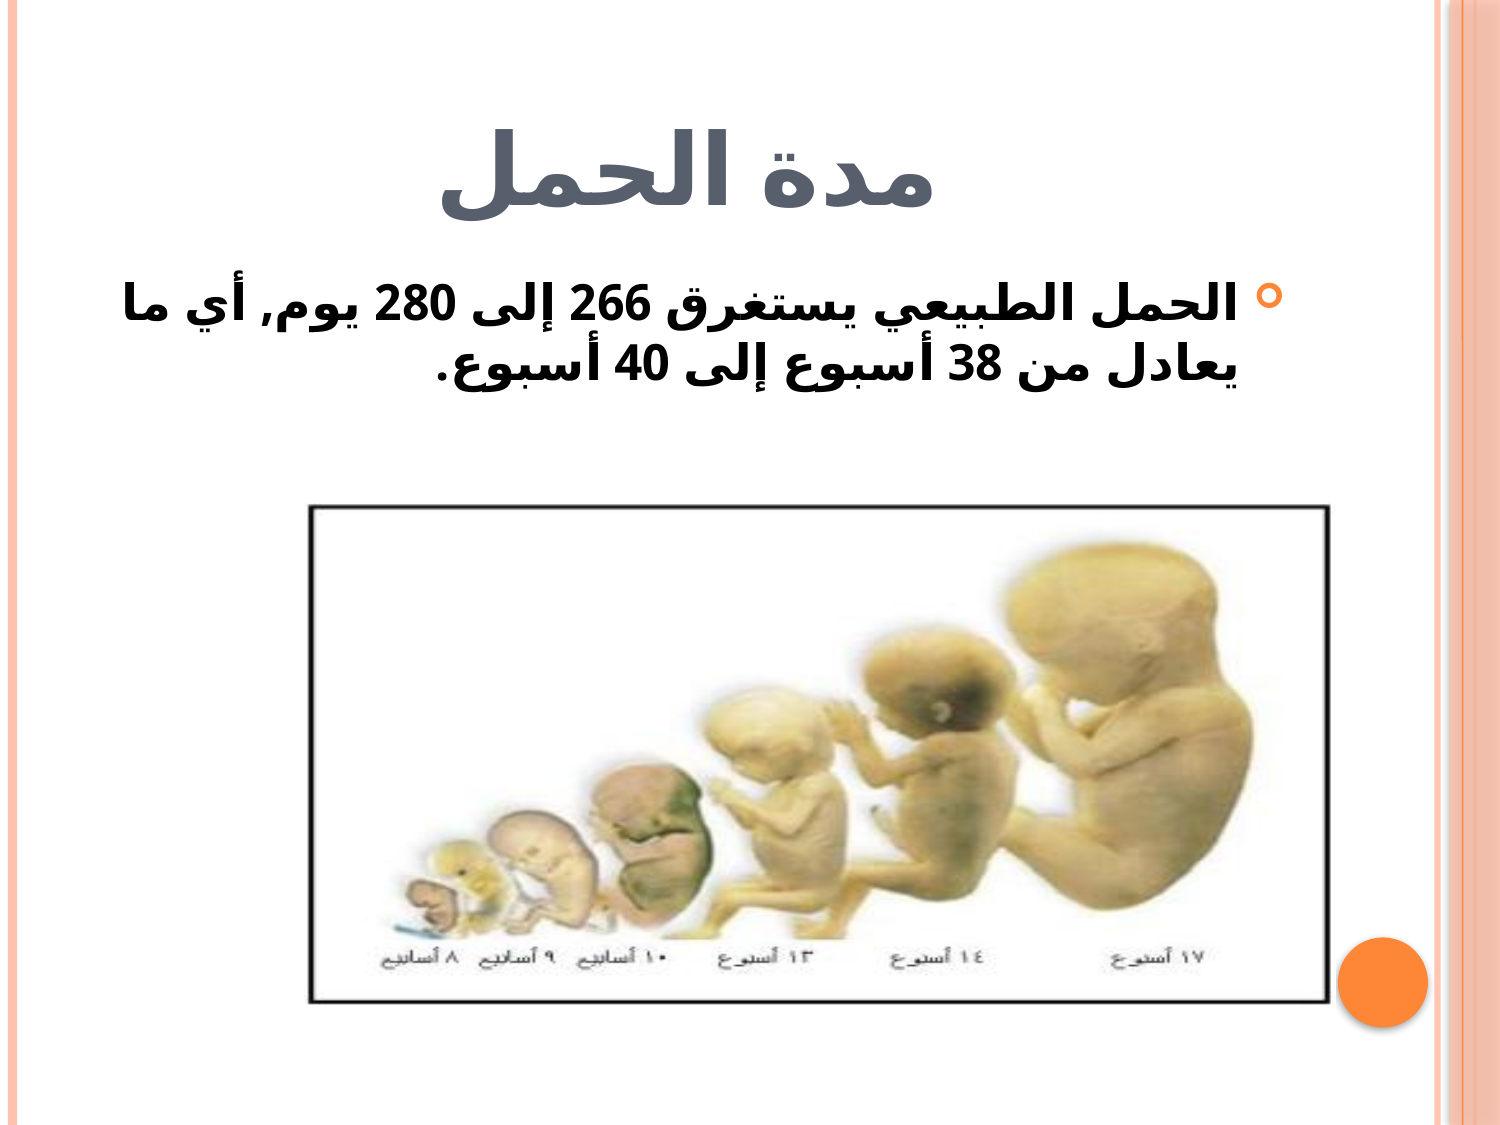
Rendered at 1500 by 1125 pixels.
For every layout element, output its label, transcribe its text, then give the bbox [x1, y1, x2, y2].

title مدة الحمل [75, 45, 1300, 233]
list الحمل الطبيعي يستغرق 266 إلى 280 يوم, أي ما يعادل من 38 أسبوع إلى 40 أسبوع. [75, 262, 1300, 1062]
picture [304, 503, 1337, 1009]
